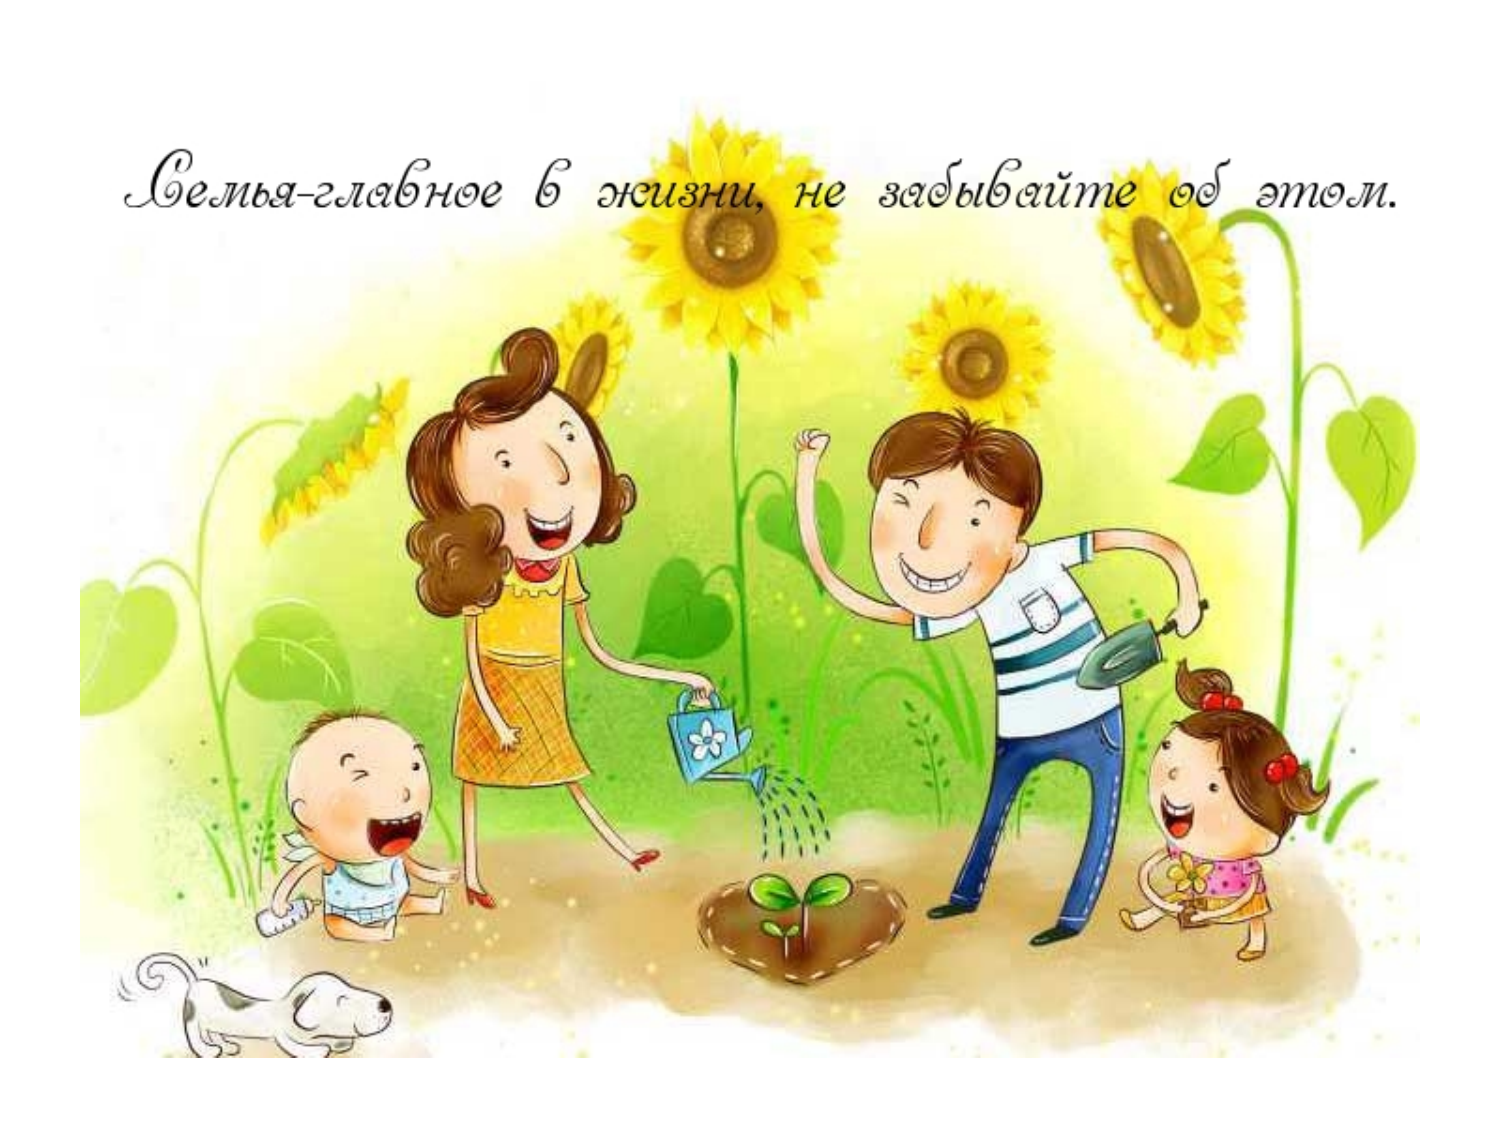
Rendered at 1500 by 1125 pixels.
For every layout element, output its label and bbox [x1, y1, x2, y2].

picture [80, 67, 1420, 1058]
